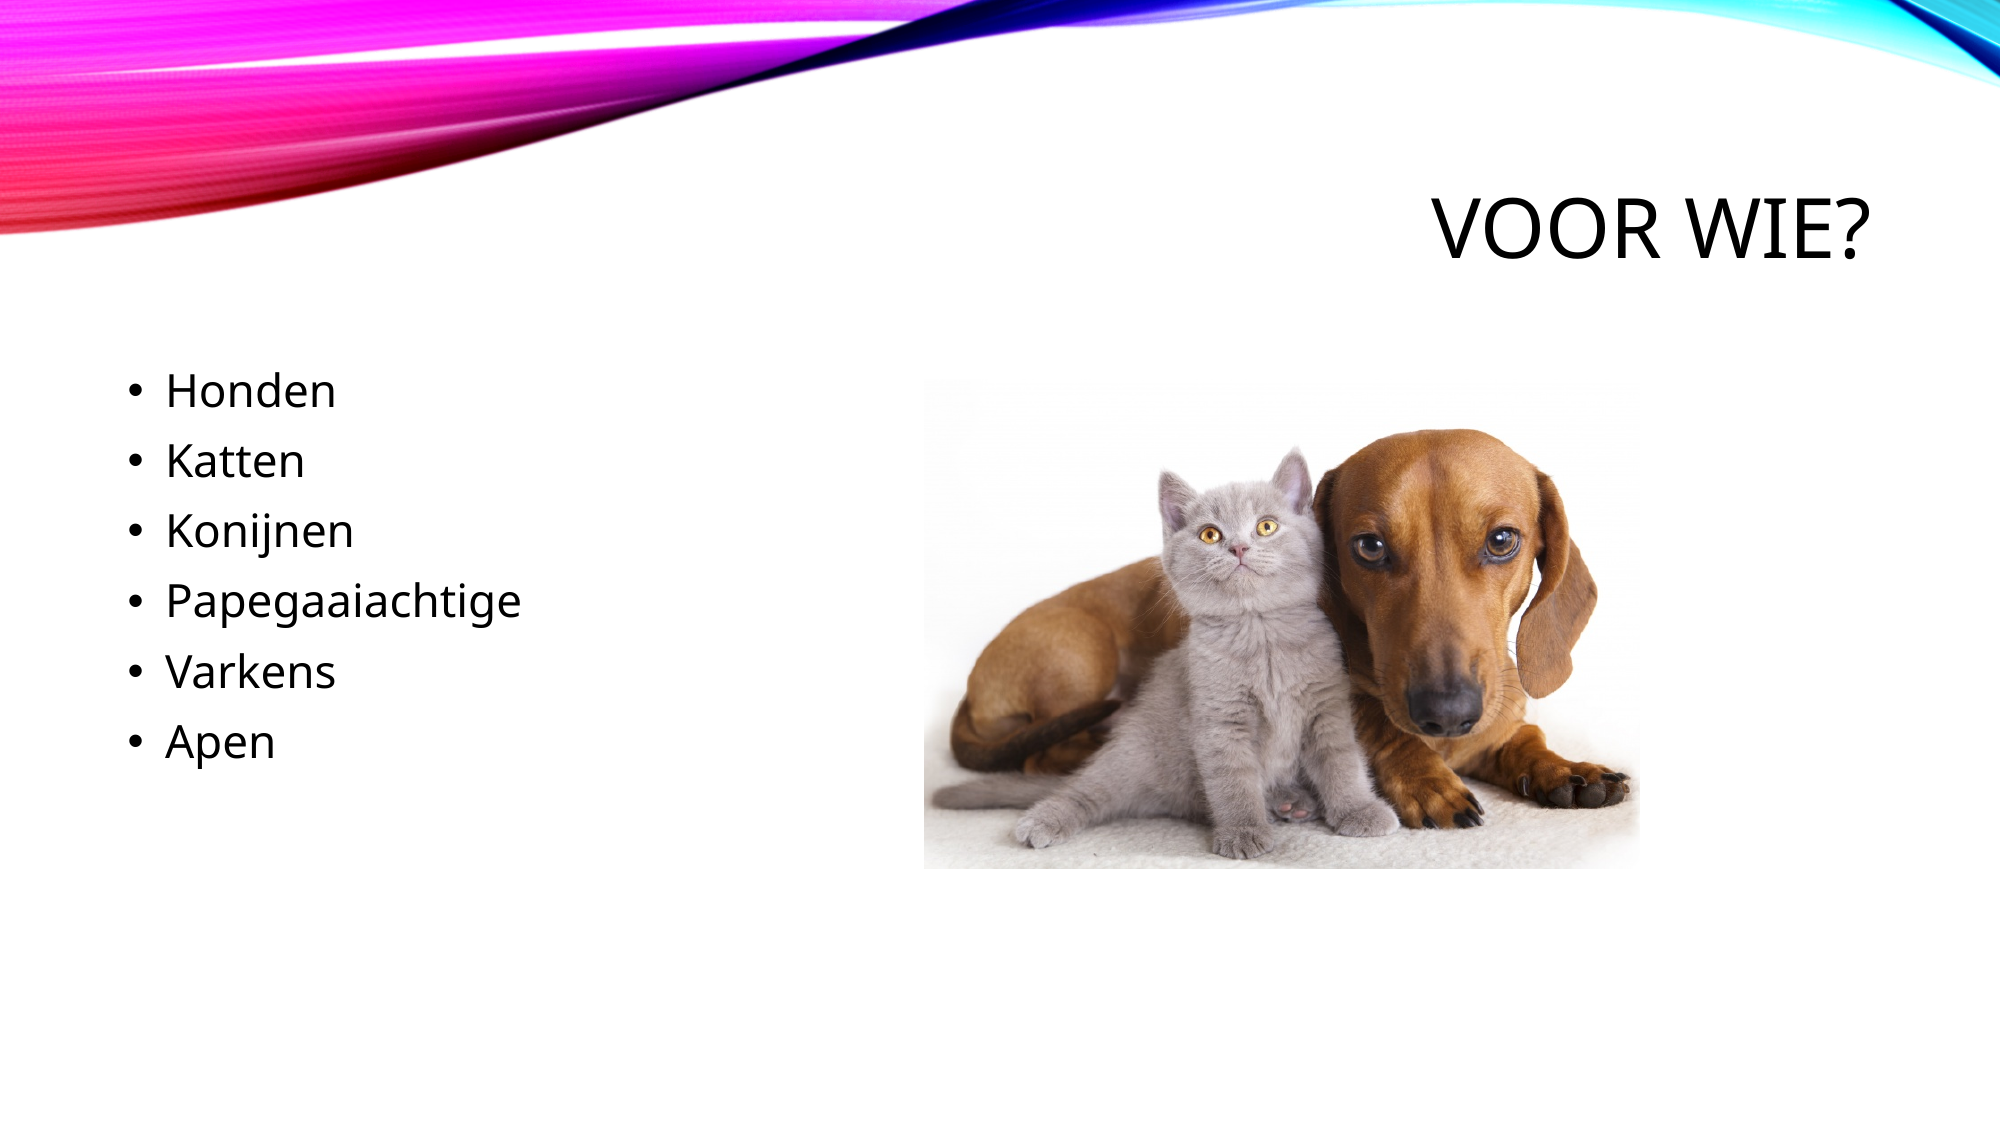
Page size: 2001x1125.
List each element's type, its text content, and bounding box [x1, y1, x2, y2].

title Voor wie? [474, 125, 1888, 338]
picture [924, 379, 1640, 870]
picture [1890, 0, 2000, 75]
picture [0, 0, 2000, 237]
picture [1910, 0, 2000, 45]
list Honden Katten Konijnen Papegaaiachtige Varkens Apen [112, 360, 1888, 1021]
